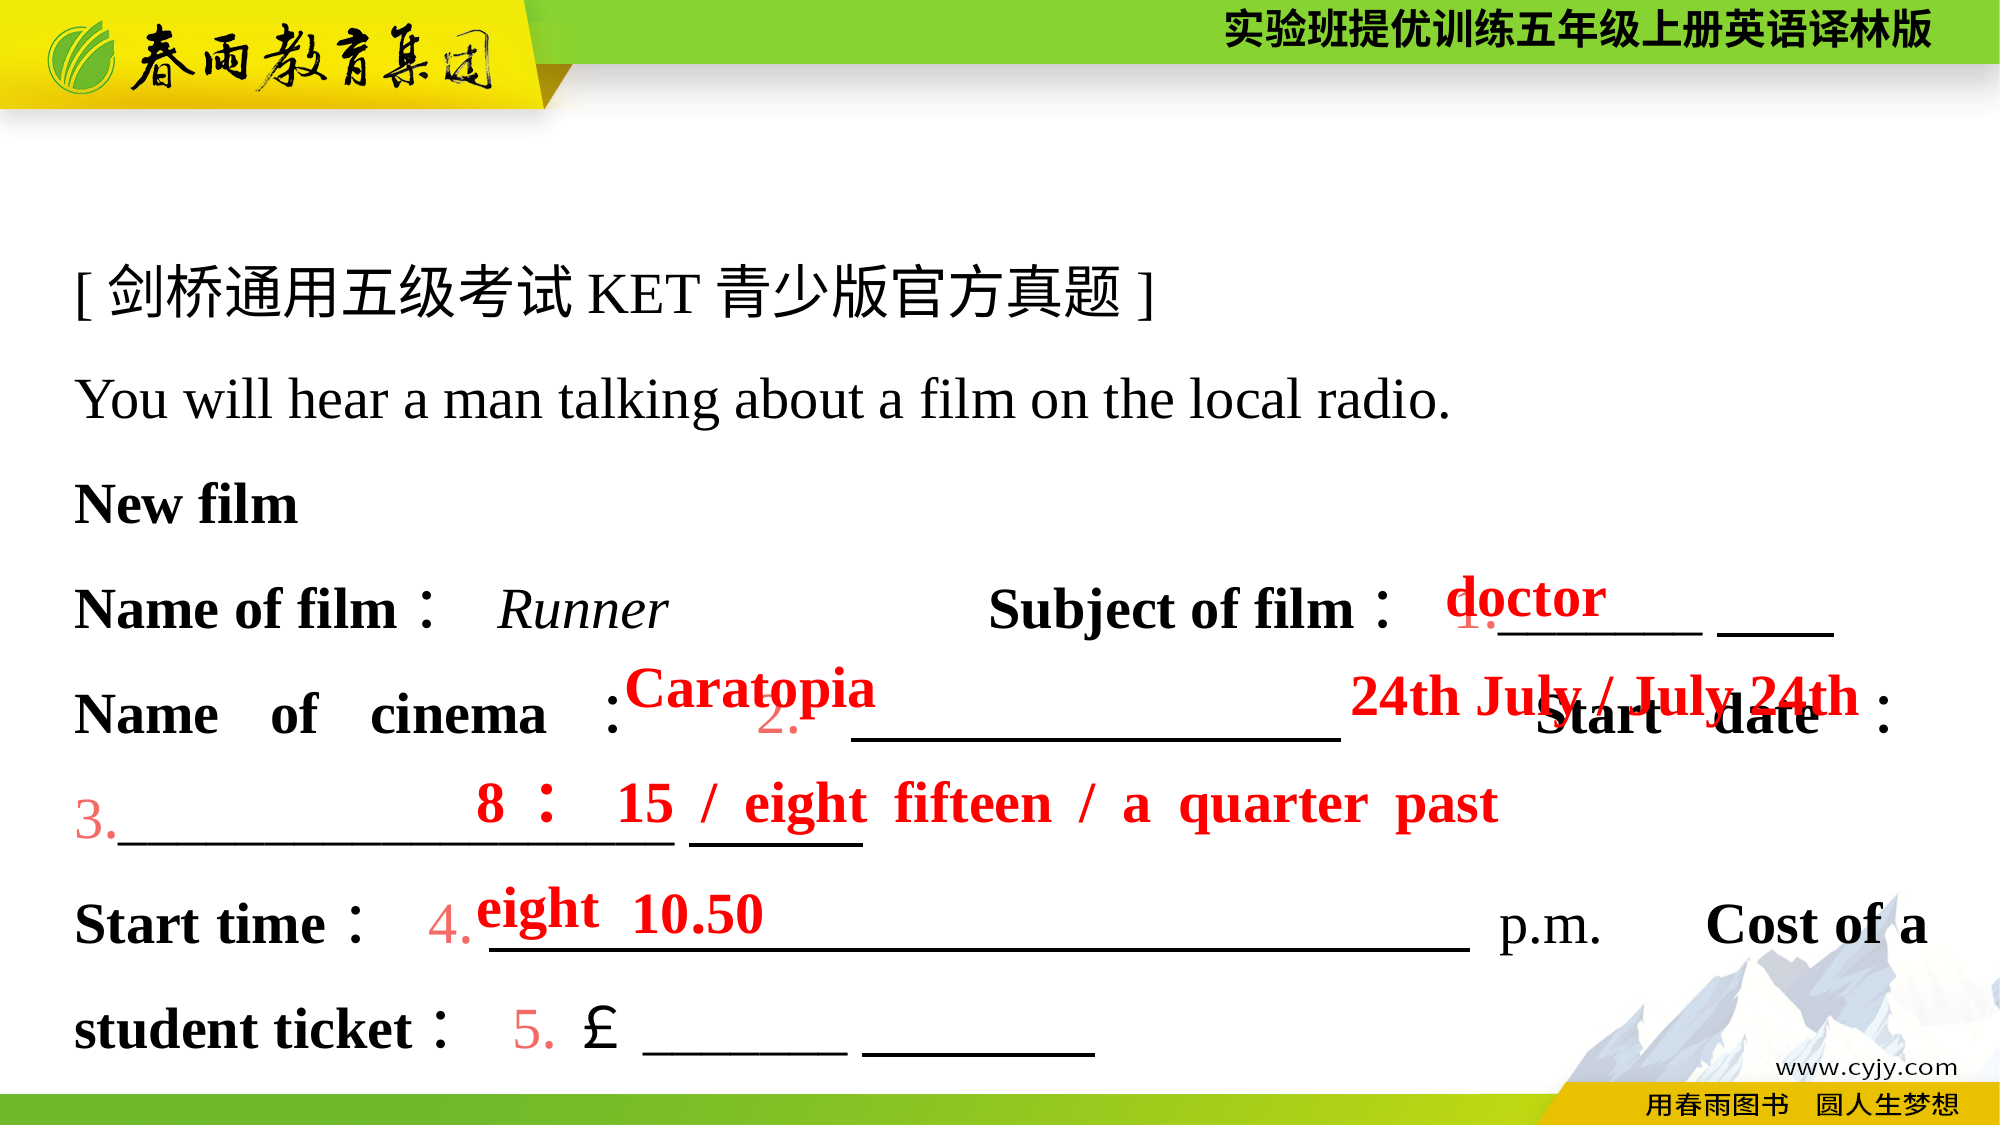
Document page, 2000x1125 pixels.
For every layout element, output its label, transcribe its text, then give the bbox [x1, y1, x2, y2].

text_box 24th July / July 24th [1335, 649, 1876, 735]
picture [0, 0, 2000, 1125]
list [剑桥通用五级考试KET青少版官方真题] You will hear a man talking about a film on the local radio. New film Name of film： Runner Subject of film： 1._______ Name of cinema： 2. Start date： 3.___________________ Start time： 4. p.m. Cost of a student ticket： 5.￡_______ [59, 212, 1944, 971]
text_box 10.50 [616, 867, 780, 953]
text_box doctor [1430, 550, 1623, 636]
text_box 8：15 / eight fifteen / a quarter past eight [461, 722, 1515, 842]
text_box Caratopia [609, 642, 892, 722]
